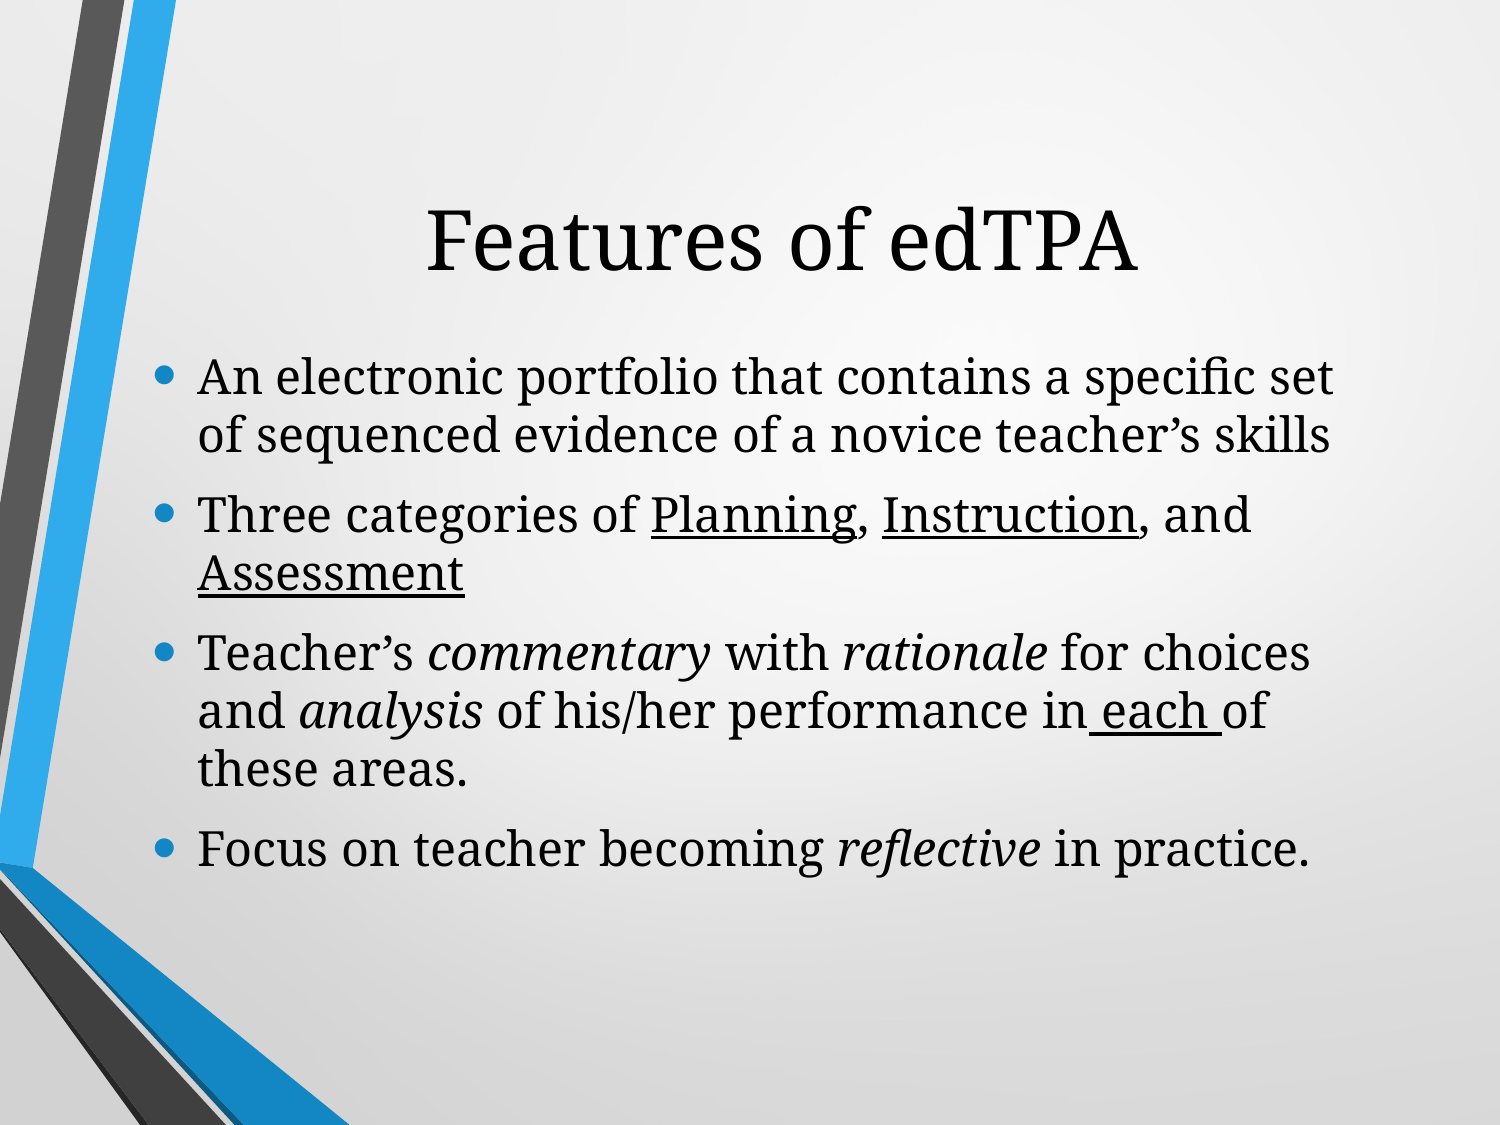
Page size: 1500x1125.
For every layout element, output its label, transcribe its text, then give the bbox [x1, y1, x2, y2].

title Features of edTPA [161, 75, 1425, 400]
list An electronic portfolio that contains a specific set of sequenced evidence of a novice teacher’s skills Three categories of Planning, Instruction, and Assessment Teacher’s commentary with rationale for choices and analysis of his/her performance in each of these areas. Focus on teacher becoming reflective in practice. [137, 337, 1402, 885]
